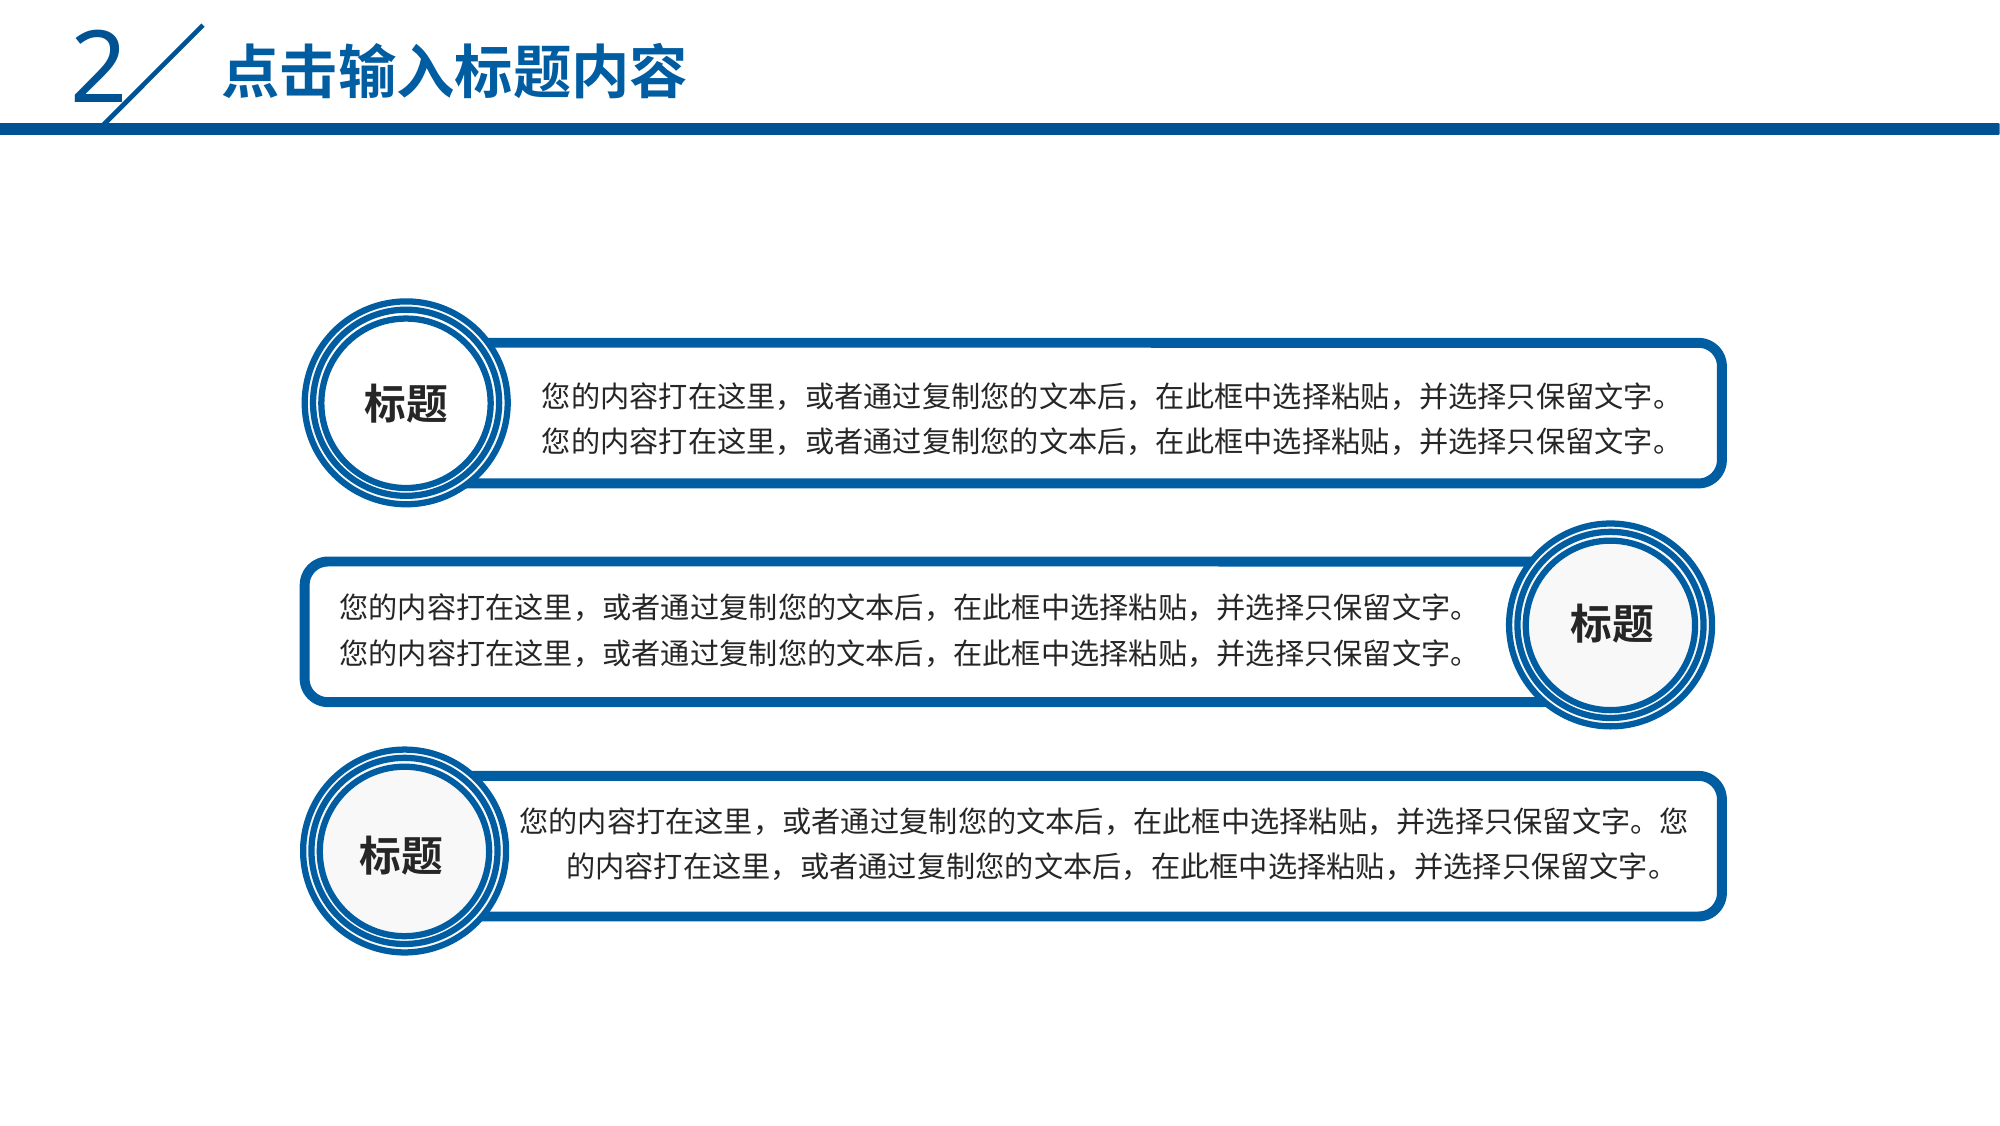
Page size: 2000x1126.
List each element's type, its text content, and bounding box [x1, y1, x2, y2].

text_box [512, 340, 1725, 486]
text_box [510, 773, 1720, 785]
text_box 您的内容打在这里，或者通过复制您的文本后，在此框中选择粘贴，并选择只保留文字。您的内容打在这里，或者通过复制您的文本后，在此框中选择粘贴，并选择只保留文字。 [324, 571, 1501, 718]
text_box [302, 559, 1503, 705]
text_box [302, 749, 507, 953]
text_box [304, 301, 508, 505]
text_box [510, 787, 1725, 919]
text_box 您的内容打在这里，或者通过复制您的文本后，在此框中选择粘贴，并选择只保留文字。您的内容打在这里，或者通过复制您的文本后，在此框中选择粘贴，并选择只保留文字。 [510, 785, 1721, 891]
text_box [1508, 523, 1713, 727]
text_box 点击输入标题内容 [185, 27, 725, 113]
text_box 您的内容打在这里，或者通过复制您的文本后，在此框中选择粘贴，并选择只保留文字。您的内容打在这里，或者通过复制您的文本后，在此框中选择粘贴，并选择只保留文字。 [527, 360, 1699, 466]
